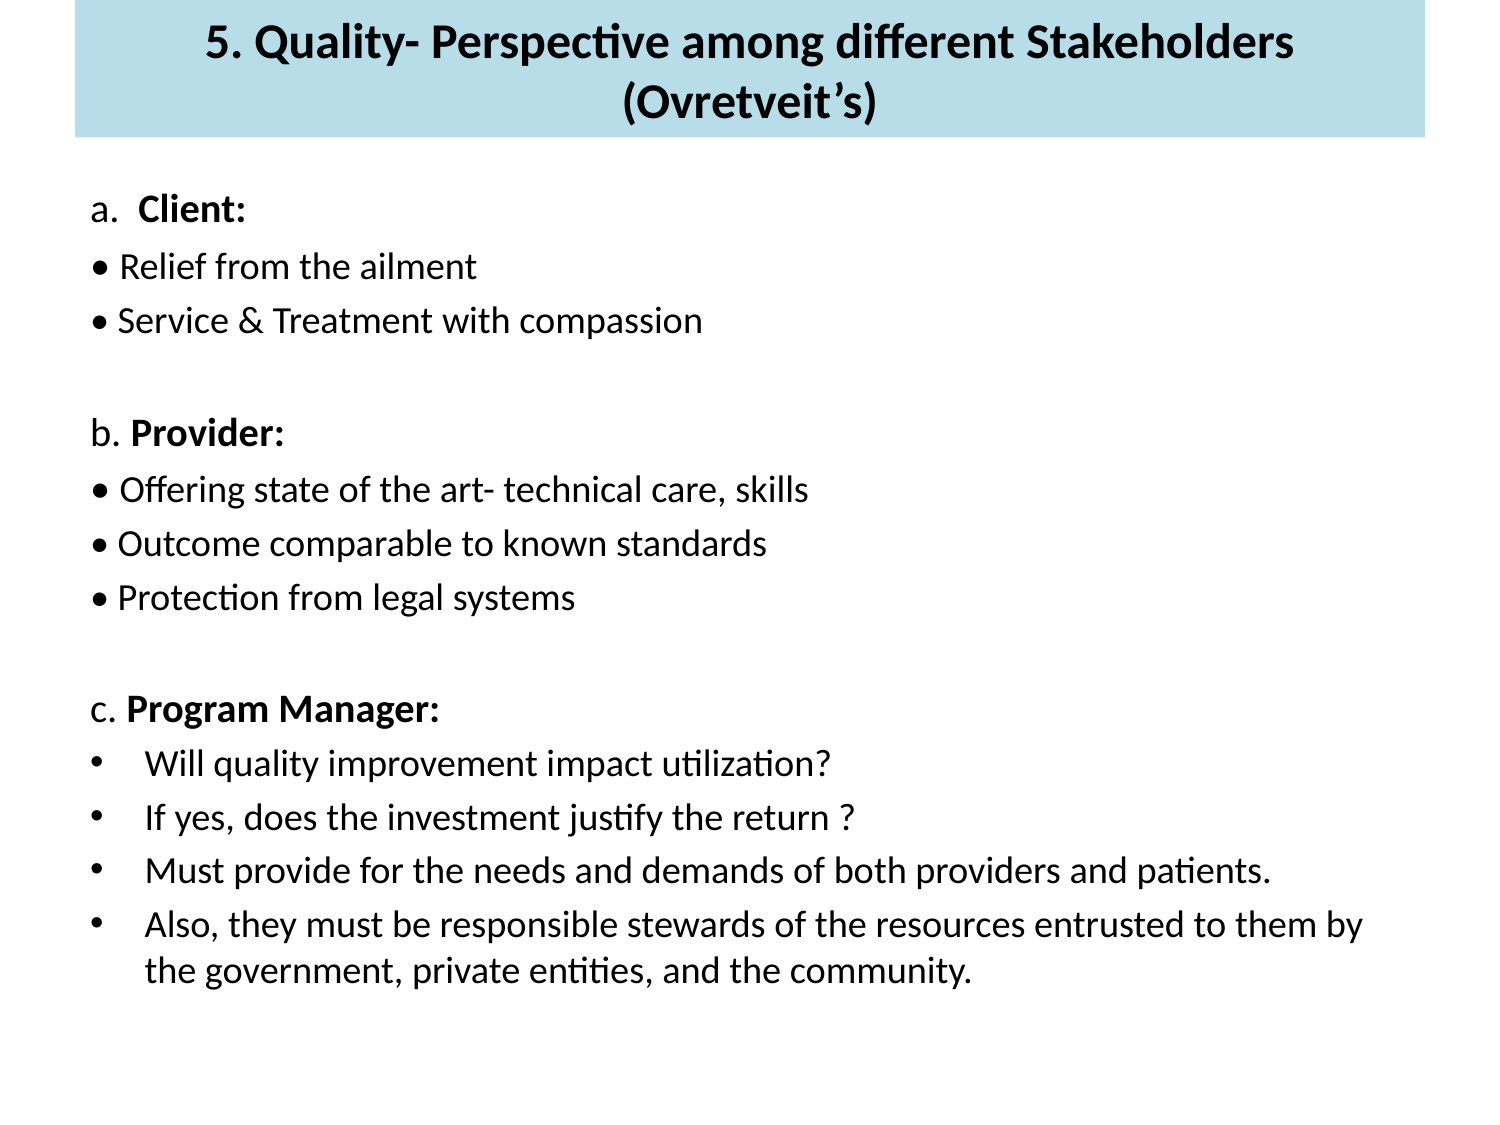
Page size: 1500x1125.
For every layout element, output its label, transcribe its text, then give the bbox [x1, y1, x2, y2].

list a. Client: • Relief from the ailment • Service & Treatment with compassion b. Provider: • Offering state of the art- technical care, skills • Outcome comparable to known standards • Protection from legal systems c. Program Manager: Will quality improvement impact utilization? If yes, does the investment justify the return ? Must provide for the needs and demands of both providers and patients. Also, they must be responsible stewards of the resources entrusted to them by the government, private entities, and the community. [75, 174, 1425, 1005]
title 5. Quality- Perspective among different Stakeholders (Ovretveit’s) [75, 0, 1425, 138]
